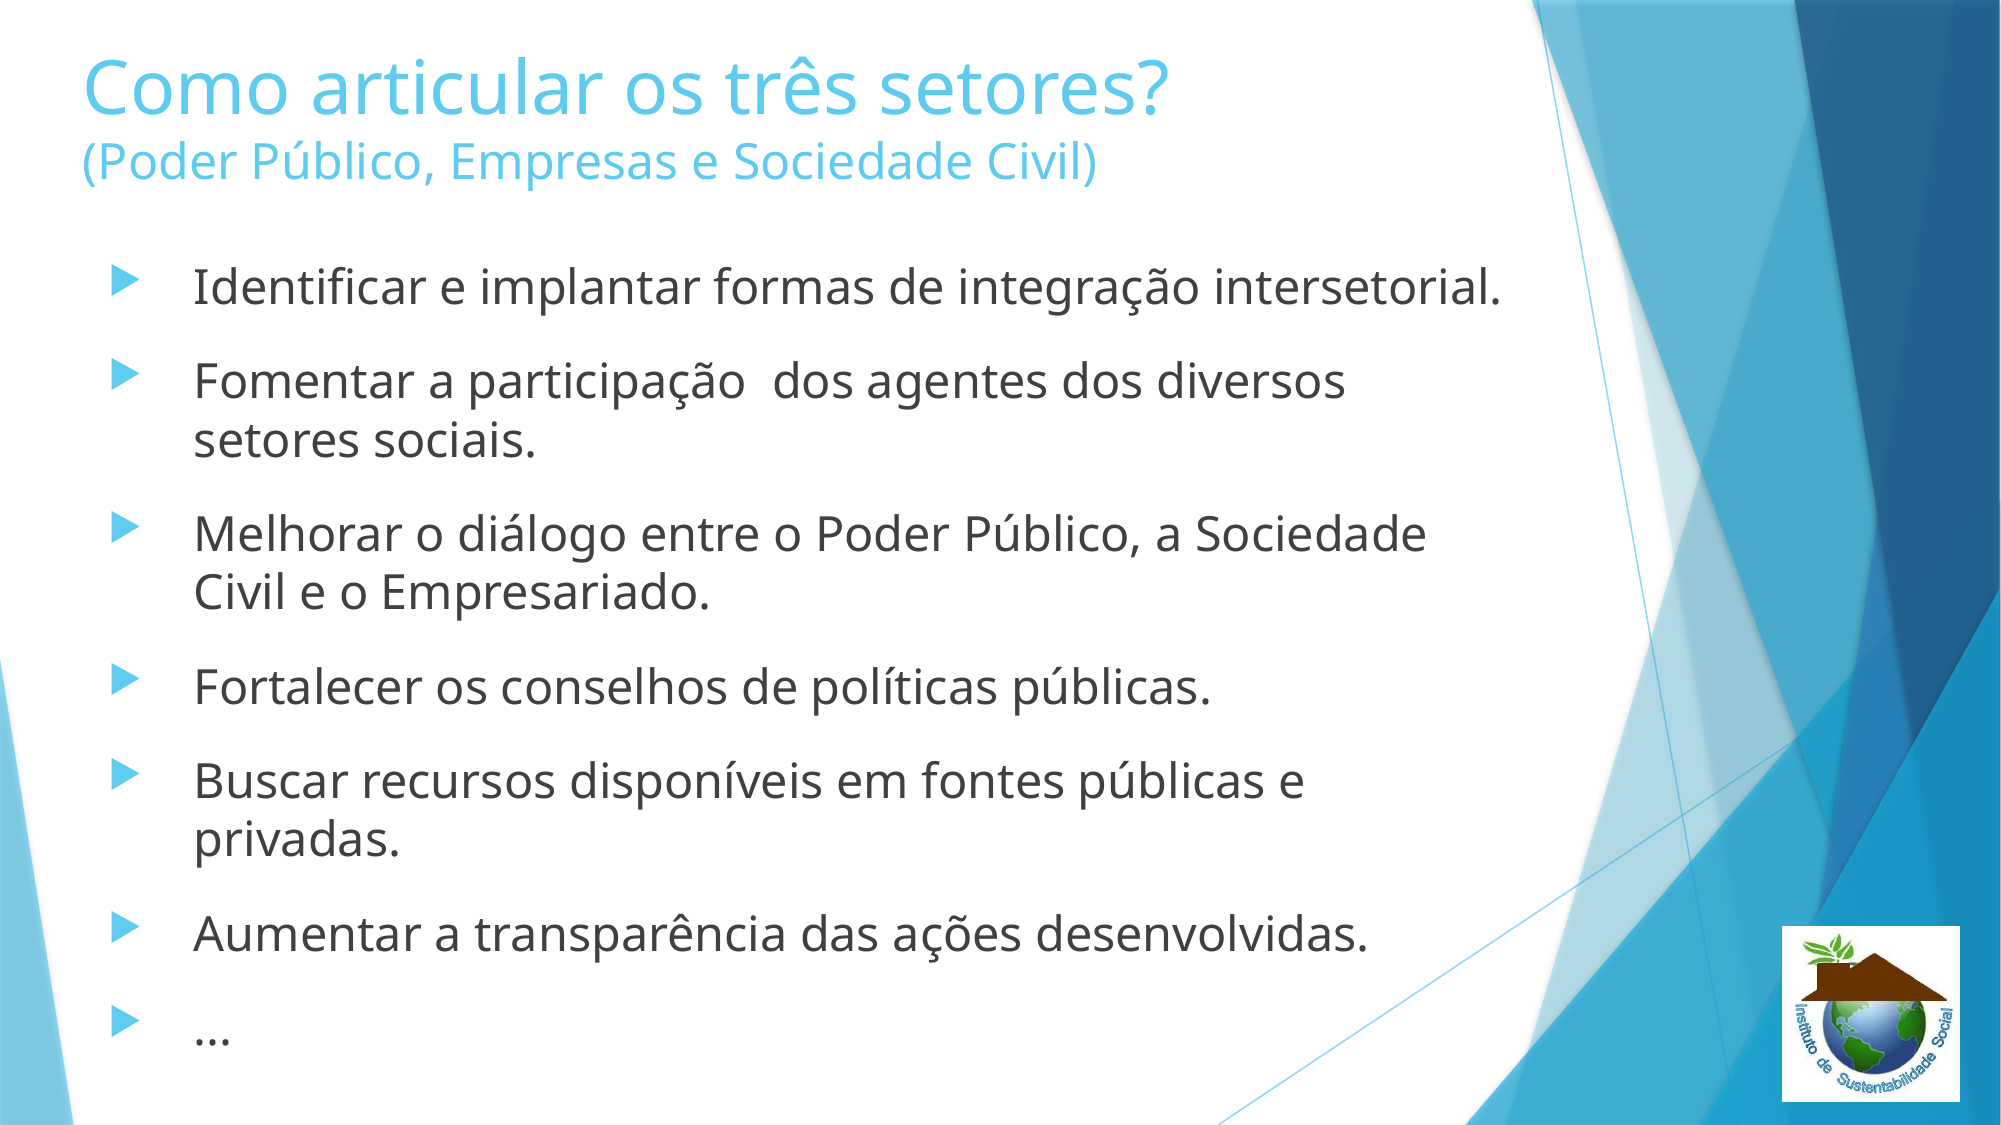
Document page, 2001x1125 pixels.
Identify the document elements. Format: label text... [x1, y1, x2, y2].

list Identificar e implantar formas de integração intersetorial. Fomentar a participação dos agentes dos diversos setores sociais. Melhorar o diálogo entre o Poder Público, a Sociedade Civil e o Empresariado. Fortalecer os conselhos de políticas públicas. Buscar recursos disponíveis em fontes públicas e privadas. Aumentar a transparência das ações desenvolvidas. ... [93, 248, 1522, 1085]
title Como articular os três setores? (Poder Público, Empresas e Sociedade Civil) [67, 31, 1479, 249]
picture [1782, 926, 1960, 1102]
